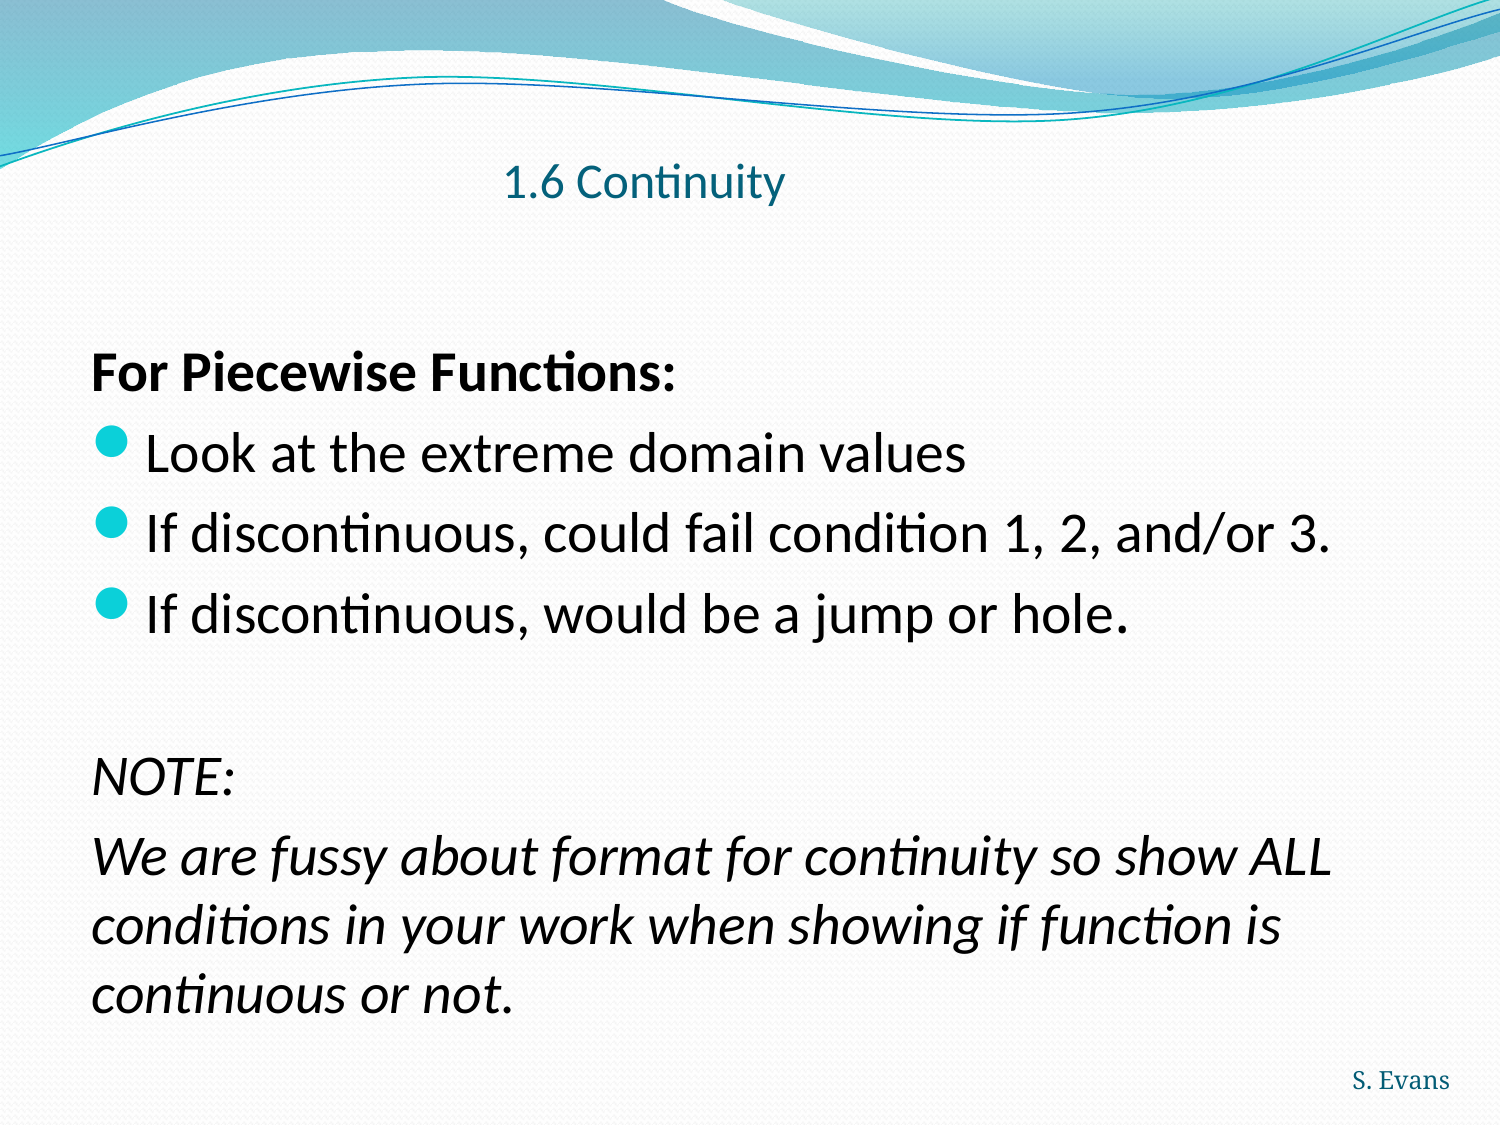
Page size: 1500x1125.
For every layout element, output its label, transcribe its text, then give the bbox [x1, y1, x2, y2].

title 1.6 Continuity [501, 115, 987, 209]
footer S. Evans [1352, 1035, 1453, 1095]
list For Piecewise Functions: Look at the extreme domain values If discontinuous, could fail condition 1, 2, and/or 3. If discontinuous, would be a jump or hole. NOTE: We are fussy about format for continuity so show ALL conditions in your work when showing if function is continuous or not. [76, 255, 1425, 1038]
